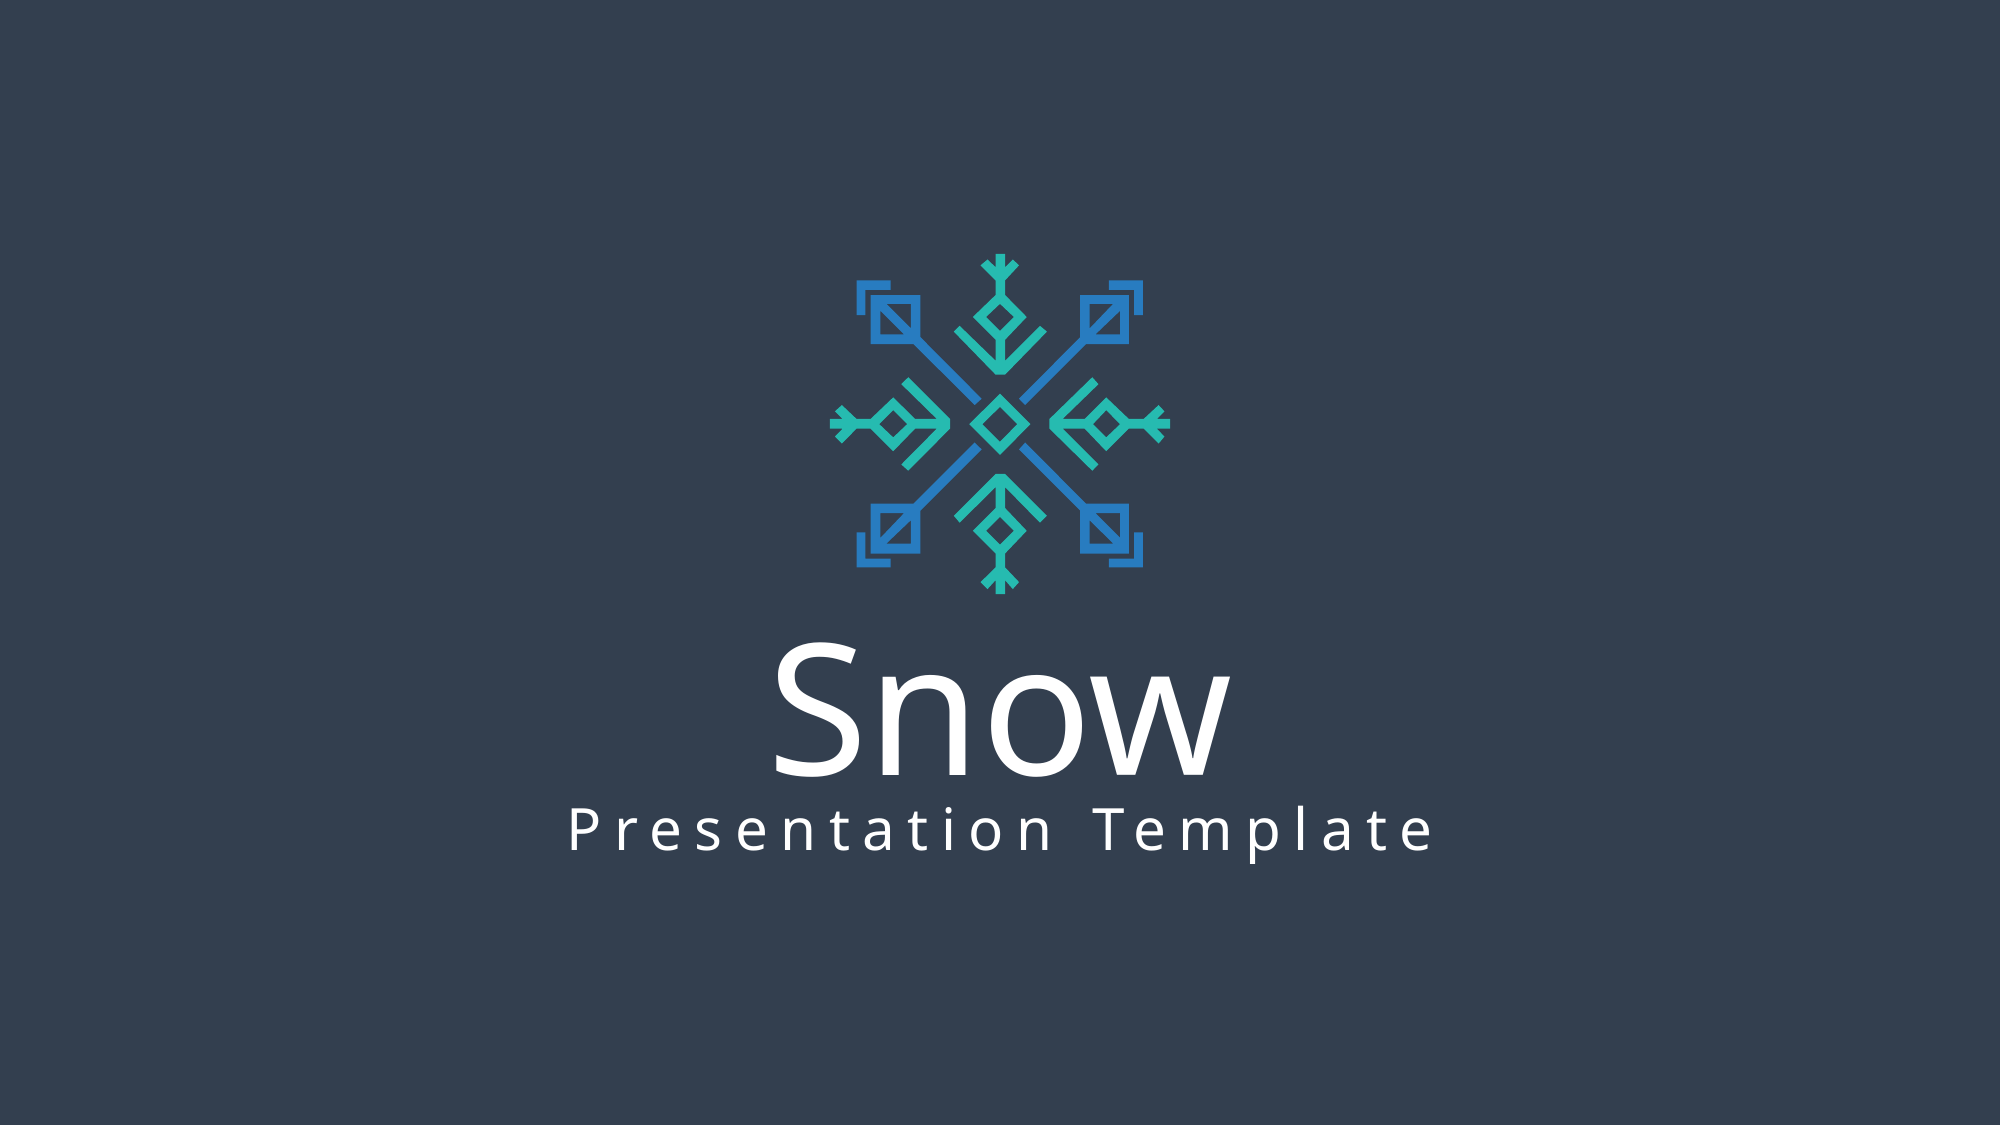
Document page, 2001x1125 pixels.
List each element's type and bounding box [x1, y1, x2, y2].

picture [0, 0, 2000, 1125]
text_box [829, 254, 1171, 595]
